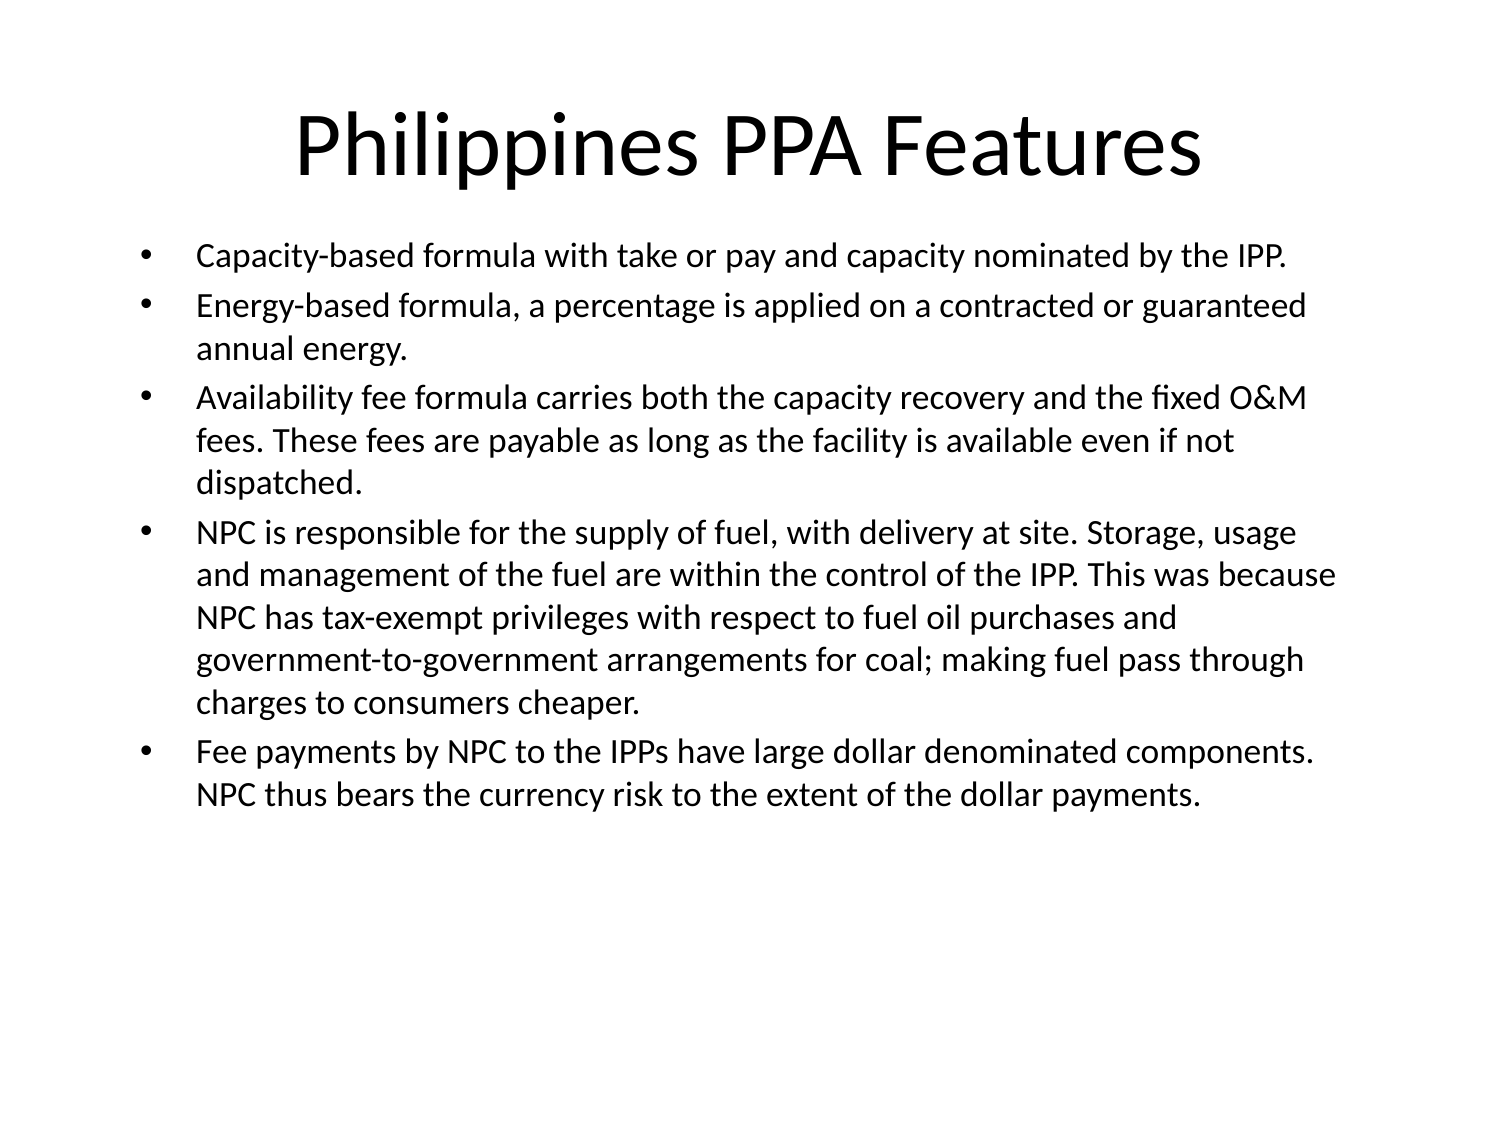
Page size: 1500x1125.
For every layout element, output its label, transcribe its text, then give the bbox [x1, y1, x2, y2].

list Capacity-based formula with take or pay and capacity nominated by the IPP. Energy-based formula, a percentage is applied on a contracted or guaranteed annual energy. Availability fee formula carries both the capacity recovery and the fixed O&M fees. These fees are payable as long as the facility is available even if not dispatched. NPC is responsible for the supply of fuel, with delivery at site. Storage, usage and management of the fuel are within the control of the IPP. This was because NPC has tax-exempt privileges with respect to fuel oil purchases and government-to-government arrangements for coal; making fuel pass through charges to consumers cheaper. Fee payments by NPC to the IPPs have large dollar denominated components. NPC thus bears the currency risk to the extent of the dollar payments. [125, 224, 1375, 1000]
title Philippines PPA Features [75, 45, 1425, 233]
